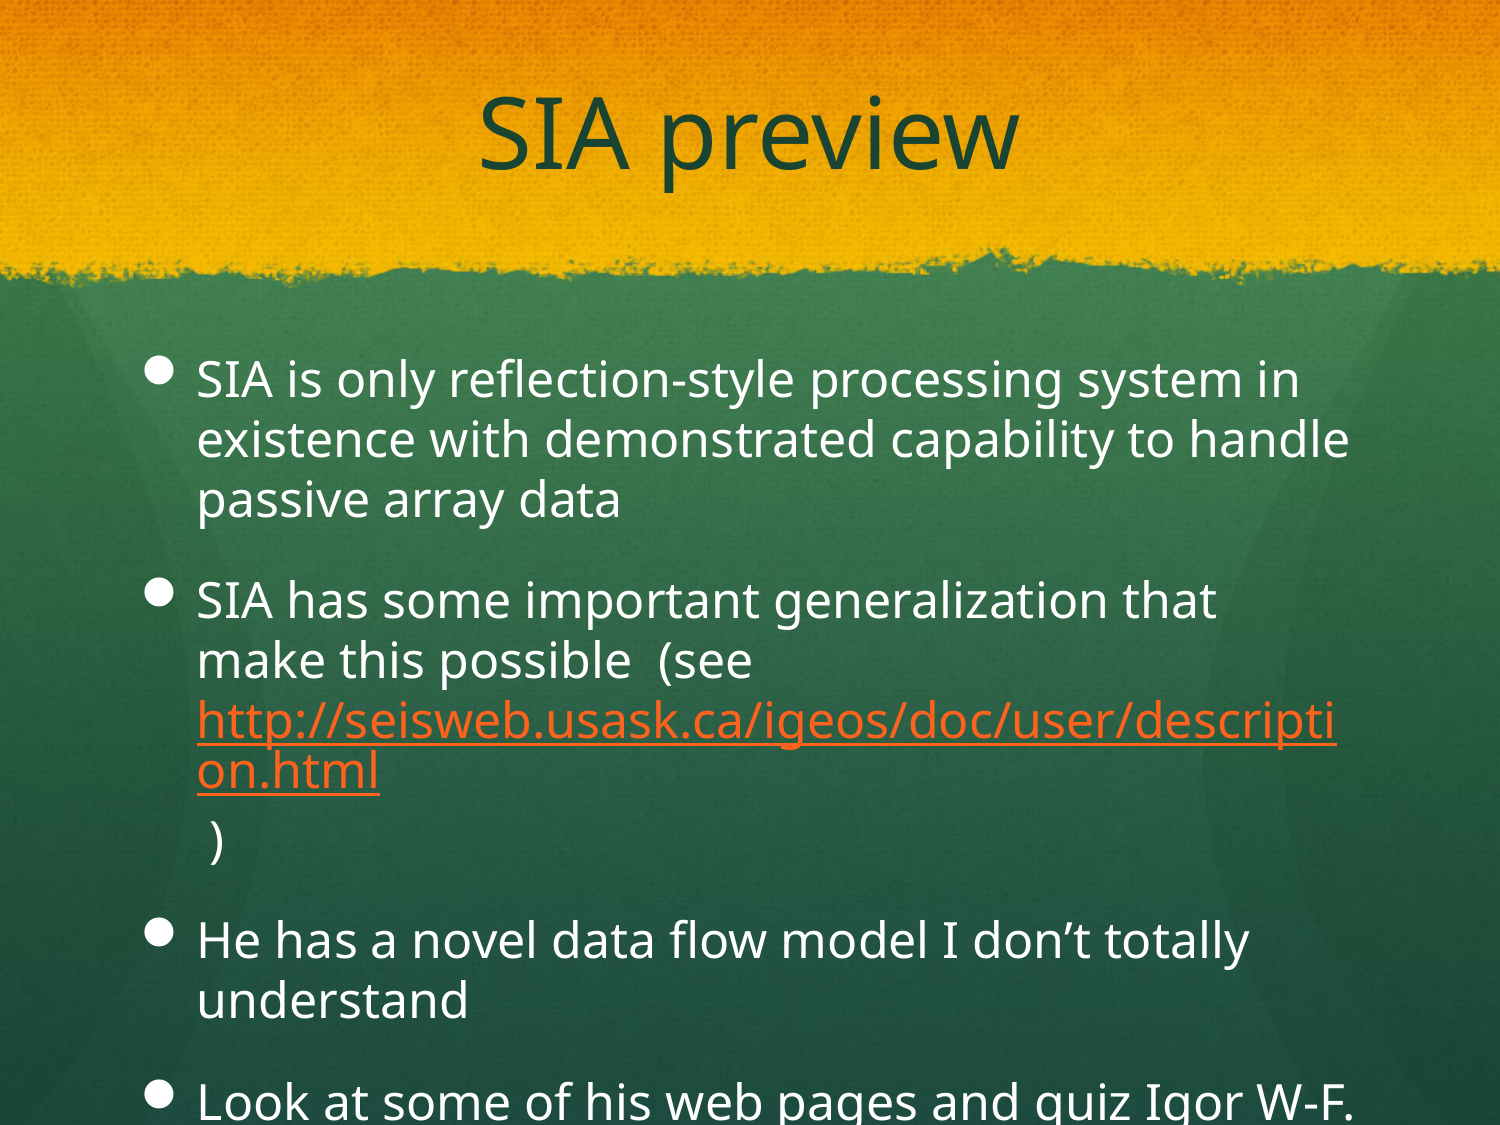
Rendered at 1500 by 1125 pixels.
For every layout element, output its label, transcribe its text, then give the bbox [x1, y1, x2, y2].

title SIA preview [125, 13, 1375, 246]
picture [0, 0, 1500, 1125]
list SIA is only reflection-style processing system in existence with demonstrated capability to handle passive array data SIA has some important generalization that make this possible (see http://seisweb.usask.ca/igeos/doc/user/description.html ) He has a novel data flow model I don’t totally understand Look at some of his web pages and quiz Igor W-F. [125, 339, 1375, 1026]
